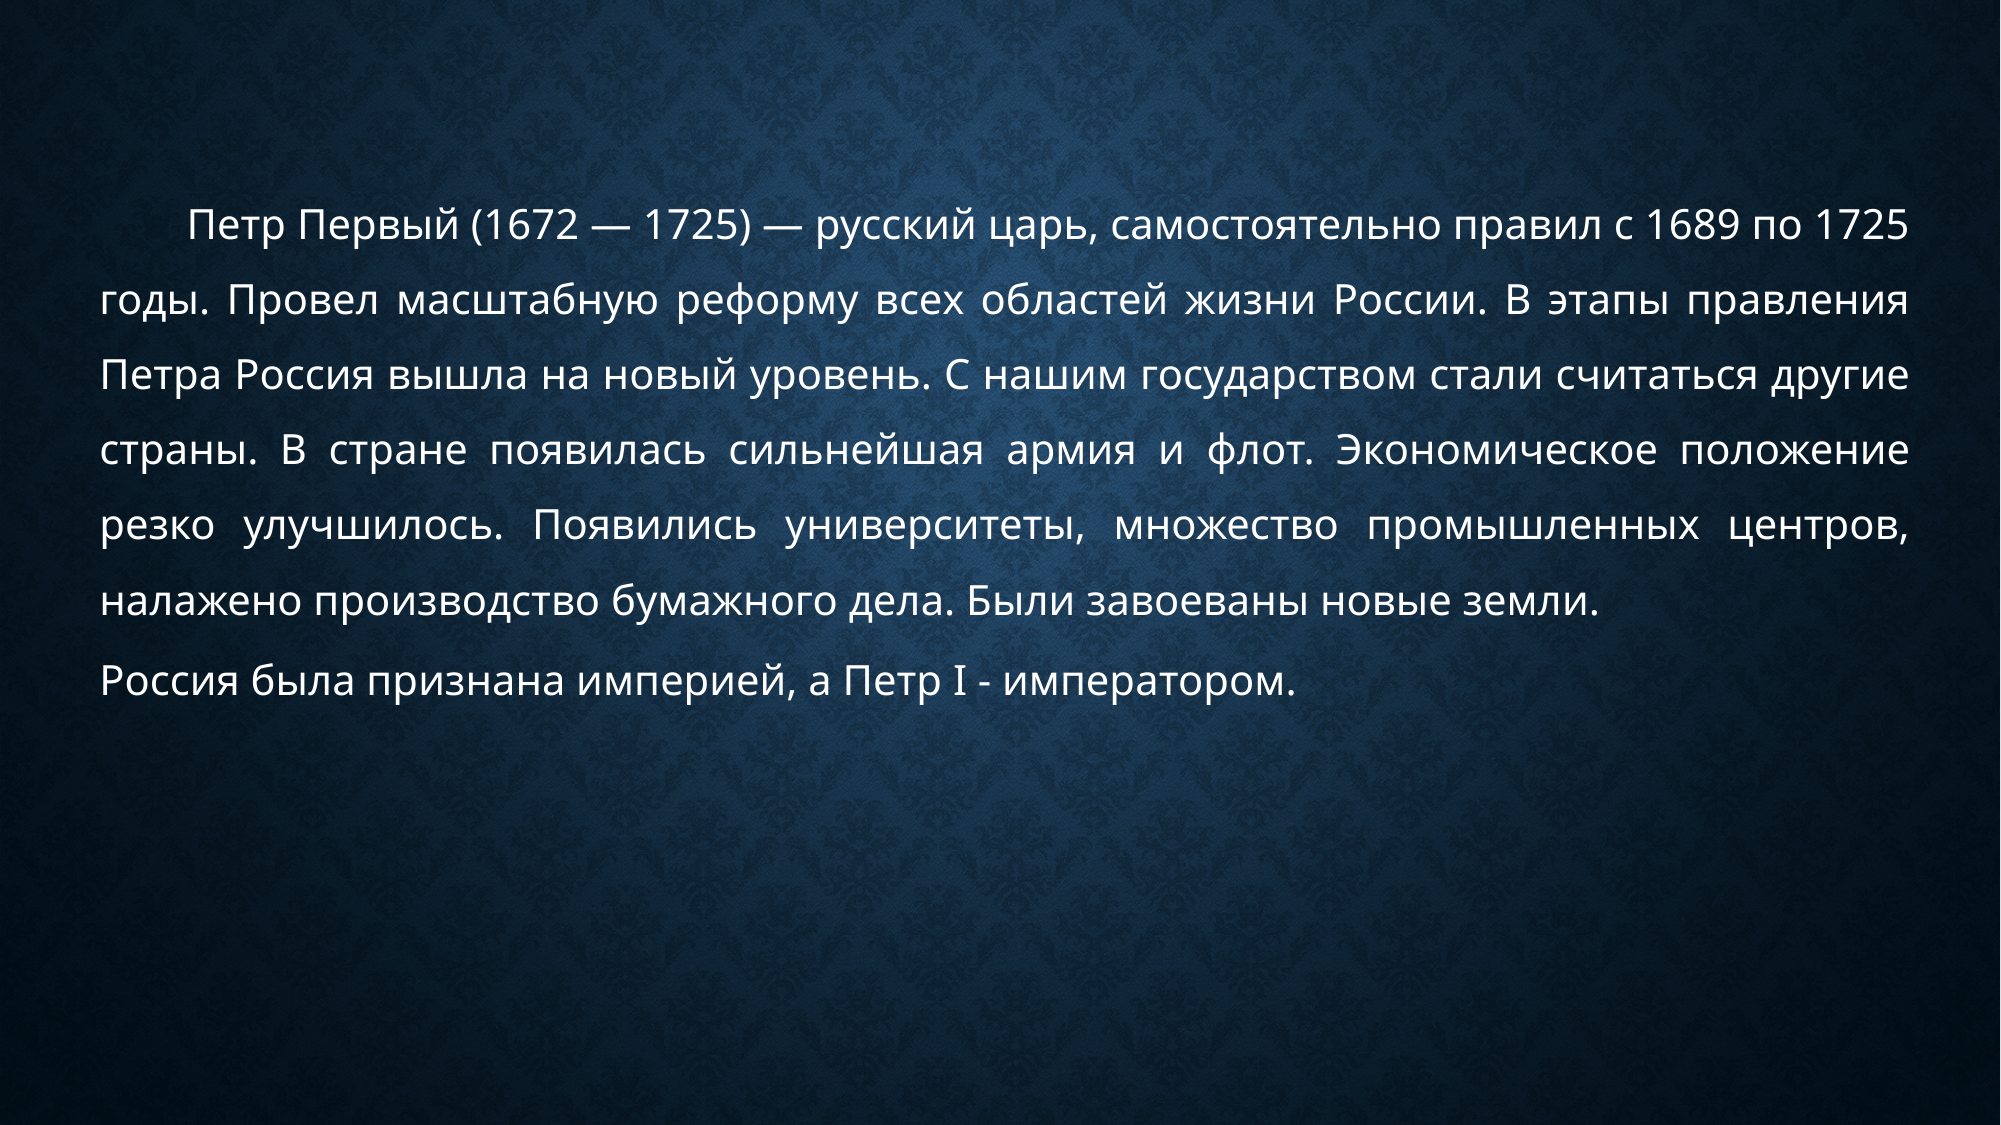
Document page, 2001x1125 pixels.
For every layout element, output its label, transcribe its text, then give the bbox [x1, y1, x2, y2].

list Петр Первый (1672 — 1725) — русский царь, самостоятельно правил с 1689 по 1725 годы. Провел масштабную реформу всех областей жизни России. В этапы правления Петра Россия вышла на новый уровень. С нашим государством стали считаться другие страны. В стране появилась сильнейшая армия и флот. Экономическое положение резко улучшилось. Появились университеты, множество промышленных центров, налажено производство бумажного дела. Были завоеваны новые земли. Россия была признана империей, а Петр I - императором. [84, 69, 1926, 1096]
